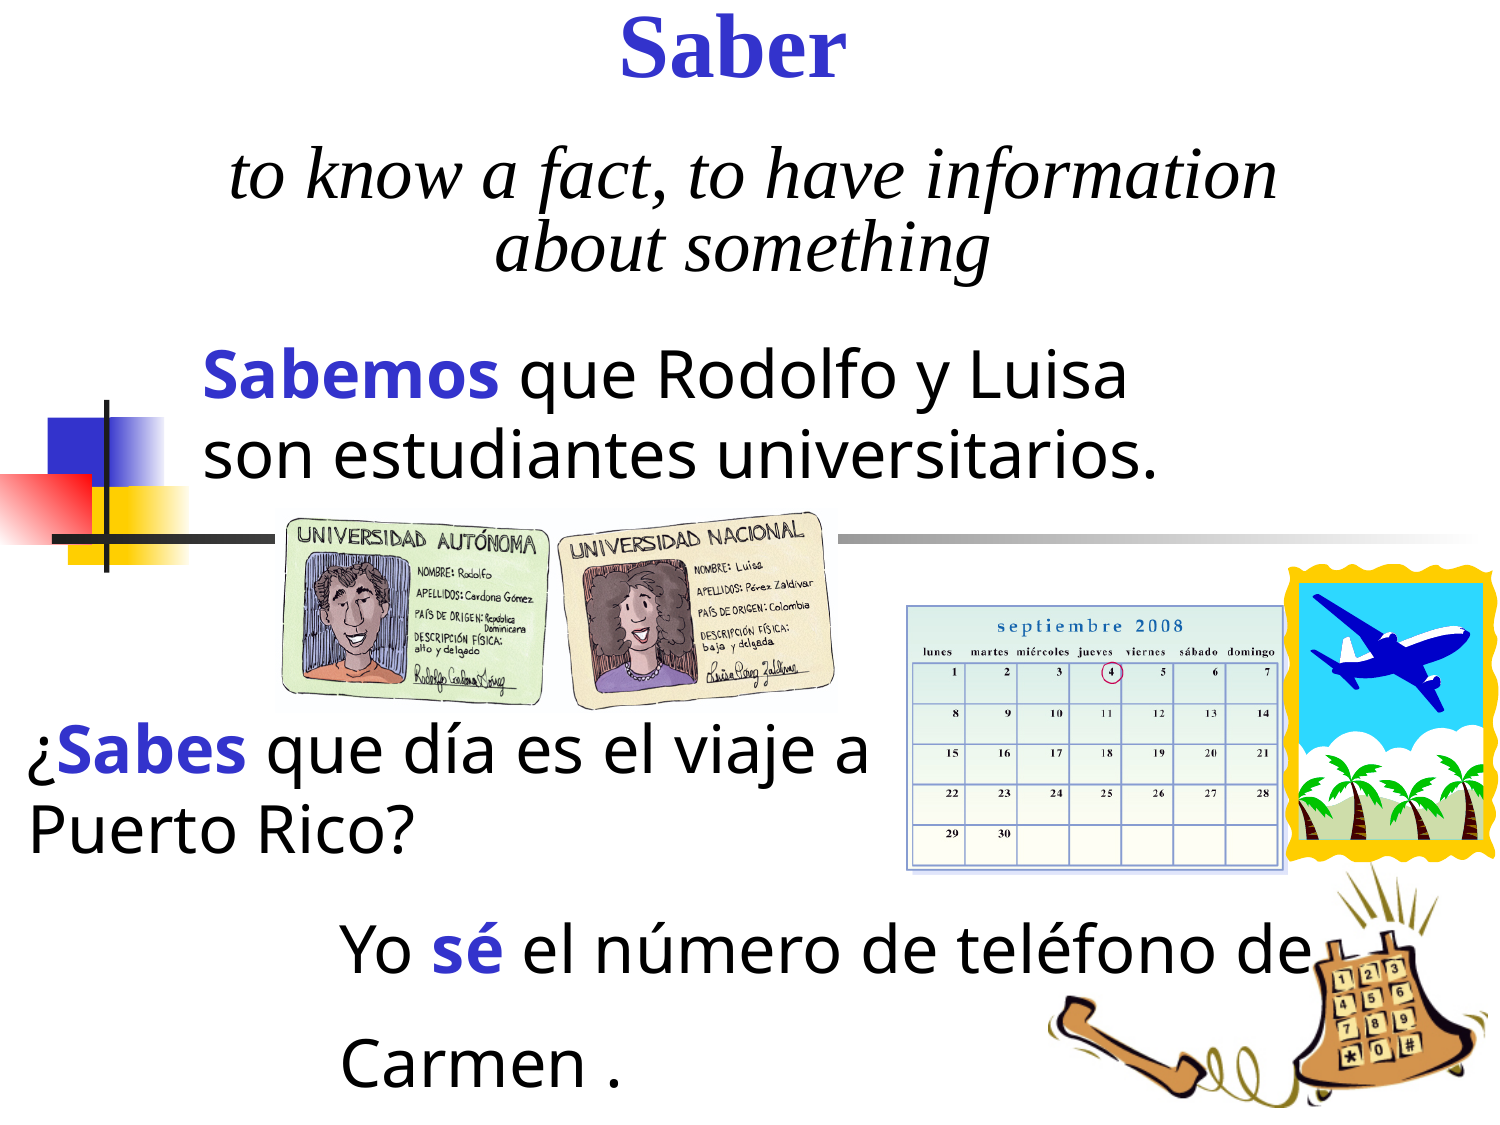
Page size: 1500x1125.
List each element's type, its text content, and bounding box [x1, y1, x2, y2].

text_box Yo sé el número de teléfono de Carmen . [324, 899, 1043, 1108]
text_box ¿Sabes que día es el viaje a Puerto Rico? [12, 699, 900, 875]
picture [905, 563, 1500, 1108]
text_box Saber to know a fact, to have information about something [99, 0, 1388, 294]
text_box Sabemos que Rodolfo y Luisa son estudiantes universitarios. [187, 324, 1275, 500]
picture [274, 508, 838, 713]
